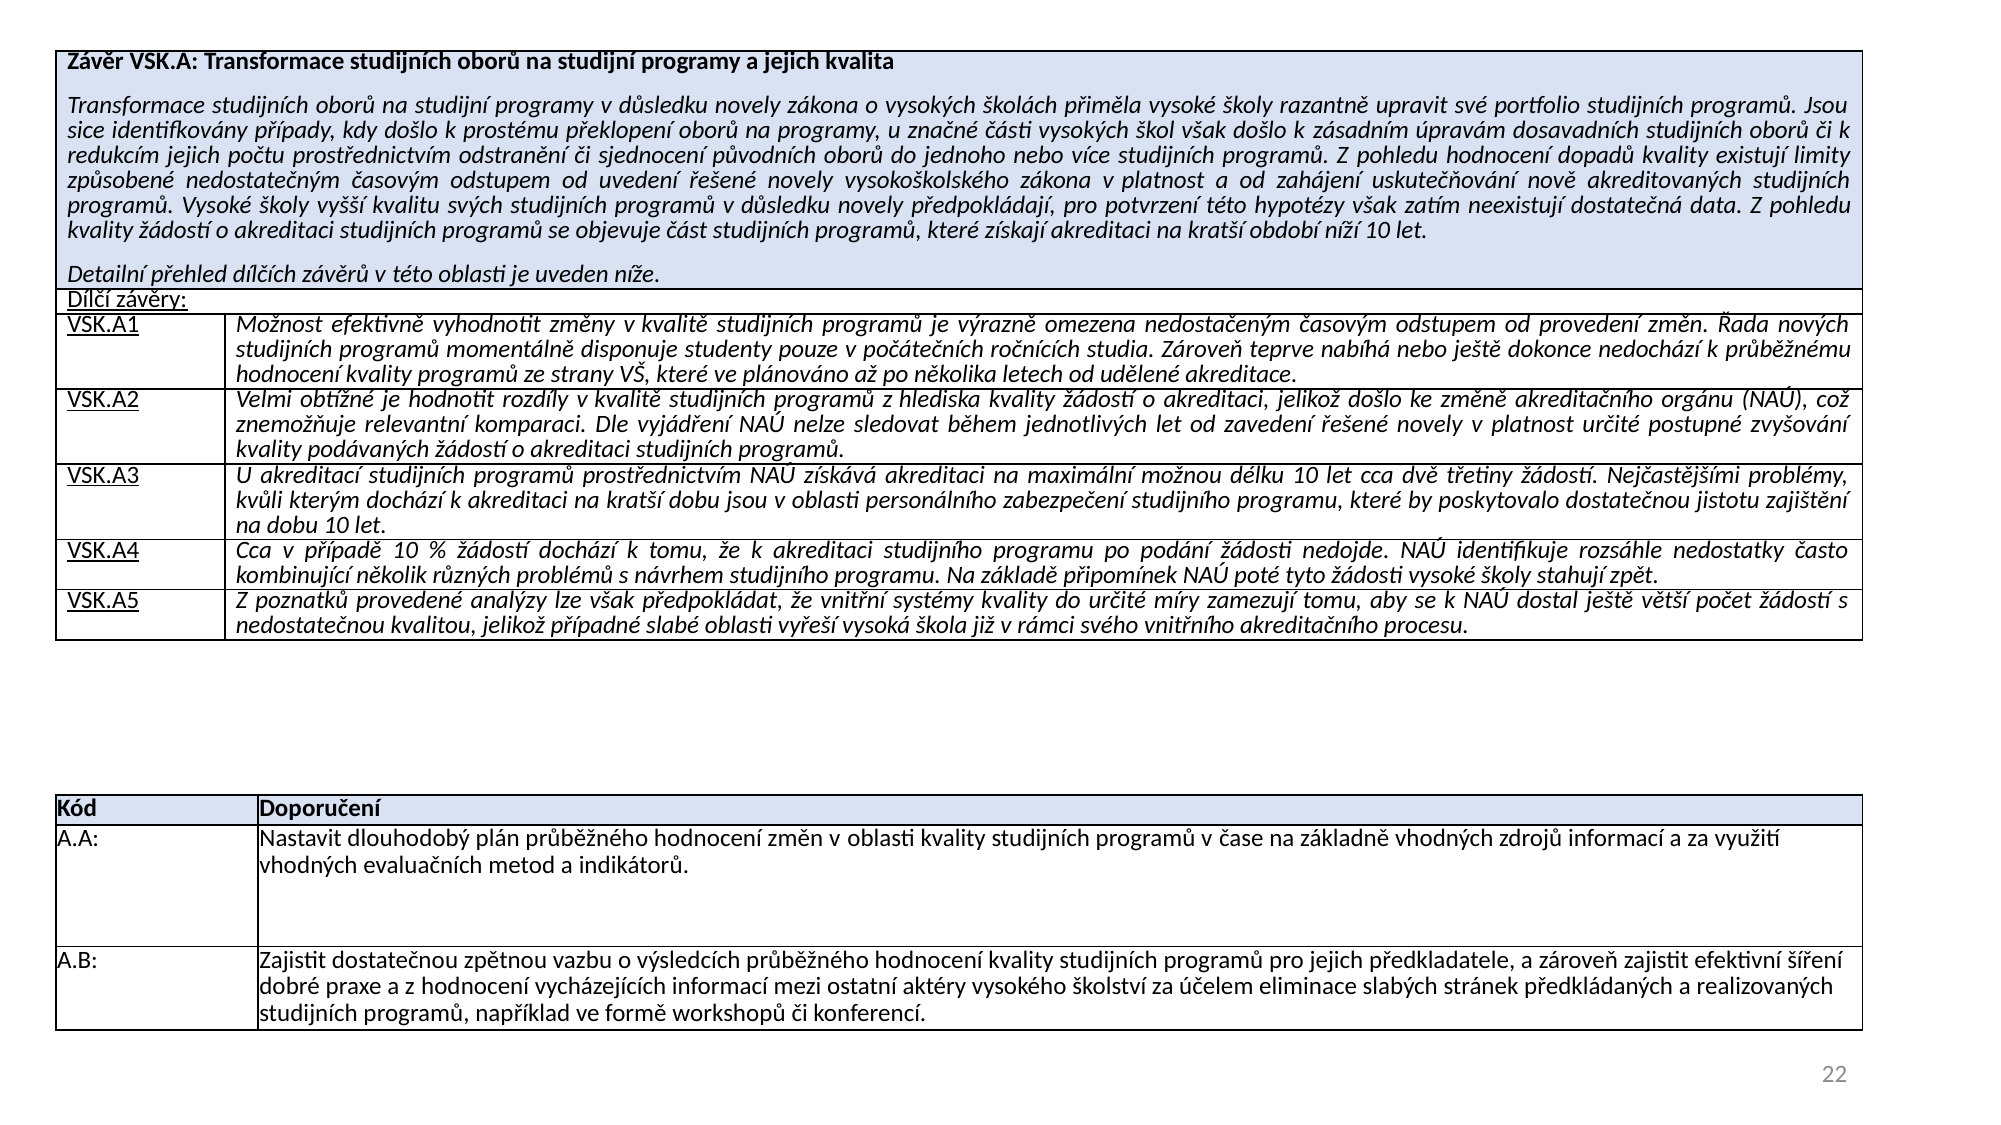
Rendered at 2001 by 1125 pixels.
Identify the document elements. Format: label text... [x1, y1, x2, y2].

table_header Závěr VSK.A: Transformace studijních oborů na studijní programy a jejich kvalita Transformace studijních oborů na studijní programy v důsledku novely zákona o vysokých školách přiměla vysoké školy razantně upravit své portfolio studijních programů. Jsou sice identifkovány případy, kdy došlo k prostému překlopení oborů na programy, u značné části vysokých škol však došlo k zásadním úpravám dosavadních studijních oborů či k redukcím jejich počtu prostřednictvím odstranění či sjednocení původních oborů do jednoho nebo více studijních programů. Z pohledu hodnocení dopadů kvality existují limity způsobené nedostatečným časovým odstupem od uvedení řešené novely vysokoškolského zákona v platnost a od zahájení uskutečňování nově akreditovaných studijních programů. Vysoké školy vyšší kvalitu svých studijních programů v důsledku novely předpokládají, pro potvrzení této hypotézy však zatím neexistují dostatečná data. Z pohledu kvality žádostí o akreditaci studijních programů se objevuje část studijních programů, které získají akreditaci na kratší období níží 10 let. Detailní přehled dílčích závěrů v této oblasti je uveden níže. [57, 52, 1862, 288]
table_cell Z poznatků provedené analýzy lze však předpokládat, že vnitřní systémy kvality do určité míry zamezují tomu, aby se k NAÚ dostal ještě větší počet žádostí s nedostatečnou kvalitou, jelikož případné slabé oblasti vyřeší vysoká škola již v rámci svého vnitřního akreditačního procesu. [226, 590, 1862, 639]
table_header Kód [57, 796, 257, 824]
table_cell VSK.A1 [57, 315, 224, 388]
table_cell VSK.A3 [57, 465, 224, 539]
table_cell Velmi obtížné je hodnotit rozdíly v kvalitě studijních programů z hlediska kvality žádostí o akreditaci, jelikož došlo ke změně akreditačního orgánu (NAÚ), což znemožňuje relevantní komparaci. Dle vyjádření NAÚ nelze sledovat během jednotlivých let od zavedení řešené novely v platnost určité postupné zvyšování kvality podávaných žádostí o akreditaci studijních programů. [226, 390, 1862, 463]
table_cell VSK.A2 [57, 390, 224, 463]
table_cell Zajistit dostatečnou zpětnou vazbu o výsledcích průběžného hodnocení kvality studijních programů pro jejich předkladatele, a zároveň zajistit efektivní šíření dobré praxe a z hodnocení vycházejících informací mezi ostatní aktéry vysokého školství za účelem eliminace slabých stránek předkládaných a realizovaných studijních programů, například ve formě workshopů či konferencí. [259, 947, 1862, 1029]
table_cell VSK.A5 [57, 590, 224, 639]
table_cell A.B: [57, 947, 257, 1029]
table_header Doporučení [259, 796, 1862, 824]
slide_number 22 [1412, 1042, 1863, 1103]
table_cell Dílčí závěry: [57, 290, 1862, 313]
table_cell Nastavit dlouhodobý plán průběžného hodnocení změn v oblasti kvality studijních programů v čase na základně vhodných zdrojů informací a za využití vhodných evaluačních metod a indikátorů. [259, 826, 1862, 946]
table_cell U akreditací studijních programů prostřednictvím NAÚ získává akreditaci na maximální možnou délku 10 let cca dvě třetiny žádostí. Nejčastějšími problémy, kvůli kterým dochází k akreditaci na kratší dobu jsou v oblasti personálního zabezpečení studijního programu, které by poskytovalo dostatečnou jistotu zajištění na dobu 10 let. [226, 465, 1862, 539]
table_cell A.A: [57, 826, 257, 946]
table_cell Cca v případě 10 % žádostí dochází k tomu, že k akreditaci studijního programu po podání žádosti nedojde. NAÚ identifikuje rozsáhle nedostatky často kombinující několik různých problémů s návrhem studijního programu. Na základě připomínek NAÚ poté tyto žádosti vysoké školy stahují zpět. [226, 540, 1862, 589]
table_cell Možnost efektivně vyhodnotit změny v kvalitě studijních programů je výrazně omezena nedostačeným časovým odstupem od provedení změn. Řada nových studijních programů momentálně disponuje studenty pouze v počátečních ročnících studia. Zároveň teprve nabíhá nebo ještě dokonce nedochází k průběžnému hodnocení kvality programů ze strany VŠ, které ve plánováno až po několika letech od udělené akreditace. [226, 315, 1862, 388]
table_cell VSK.A4 [57, 540, 224, 589]
